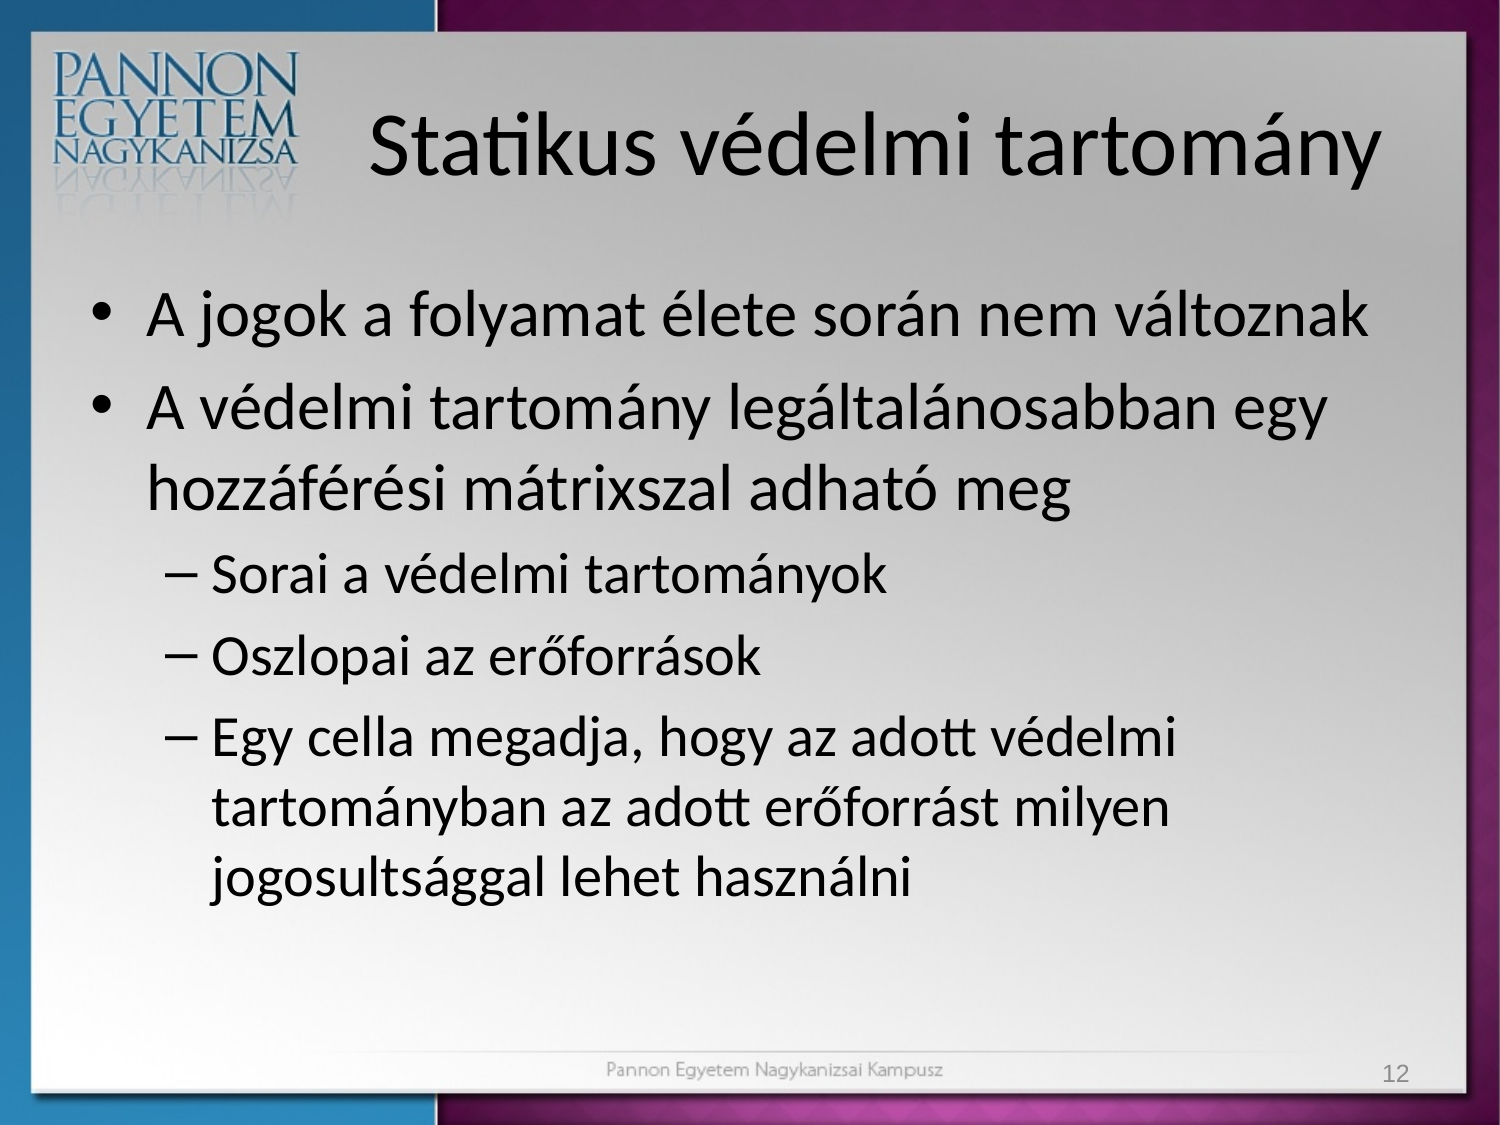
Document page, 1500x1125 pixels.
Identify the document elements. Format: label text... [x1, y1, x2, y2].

picture [0, 0, 1500, 1125]
slide_number 12 [1074, 1042, 1425, 1103]
list A jogok a folyamat élete során nem változnak A védelmi tartomány legáltalánosabban egy hozzáférési mátrixszal adható meg Sorai a védelmi tartományok Oszlopai az erőforrások Egy cella megadja, hogy az adott védelmi tartományban az adott erőforrást milyen jogosultsággal lehet használni [75, 262, 1425, 1038]
title Statikus védelmi tartomány [328, 45, 1425, 233]
